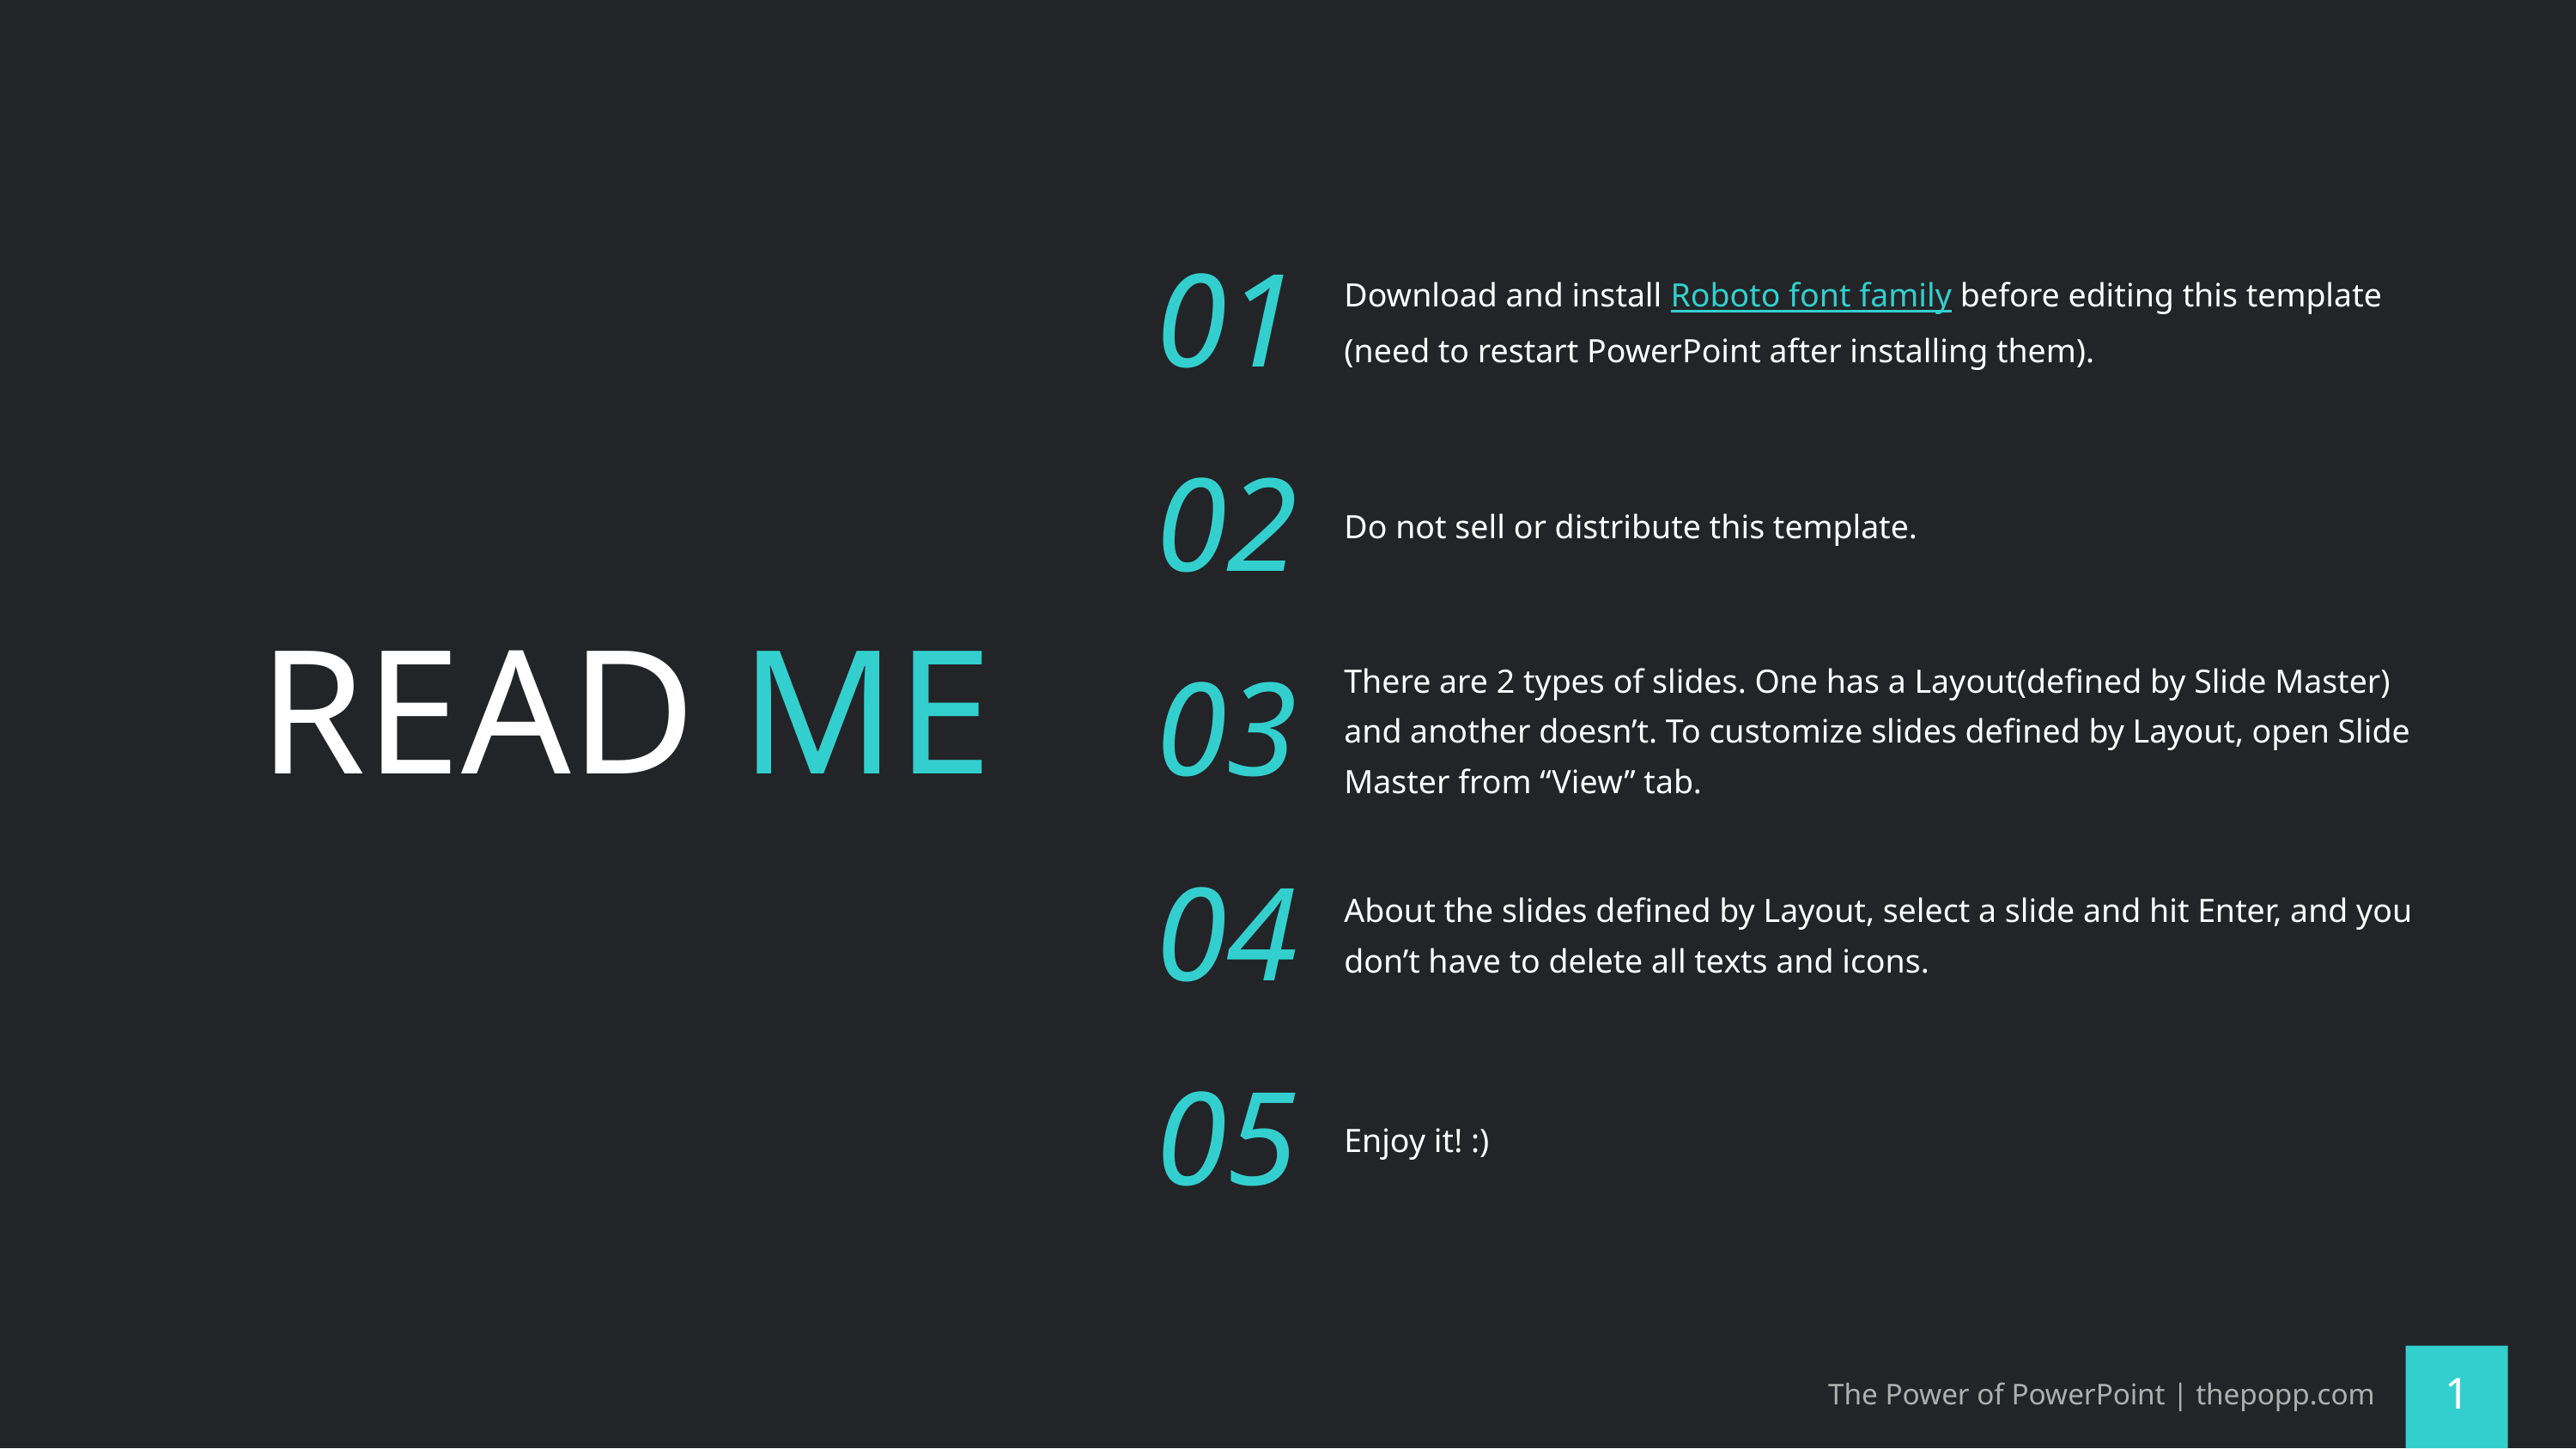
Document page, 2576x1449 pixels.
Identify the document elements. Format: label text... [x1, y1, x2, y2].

list 01 [1133, 233, 1311, 397]
list 03 [1133, 642, 1311, 807]
list About the slides defined by Layout, select a slide and hit Enter, and you don’t have to delete all texts and icons. [1331, 847, 2437, 1011]
list There are 2 types of slides. One has a Layout(defined by Slide Master) and another doesn’t. To customize slides defined by Layout, open Slide Master from “View” tab. [1331, 642, 2437, 807]
list 02 [1133, 438, 1311, 602]
list 05 [1133, 1052, 1311, 1216]
title READ ME [137, 211, 1115, 1238]
list Do not sell or distribute this template. [1331, 438, 2437, 602]
slide_number 1 [2404, 1356, 2509, 1434]
list Enjoy it! :) [1331, 1052, 2437, 1216]
list 04 [1133, 847, 1311, 1011]
list Download and install Roboto font family before editing this template (need to restart PowerPoint after installing them). [1331, 233, 2437, 397]
footer The Power of PowerPoint | thepopp.com [1519, 1356, 2389, 1434]
